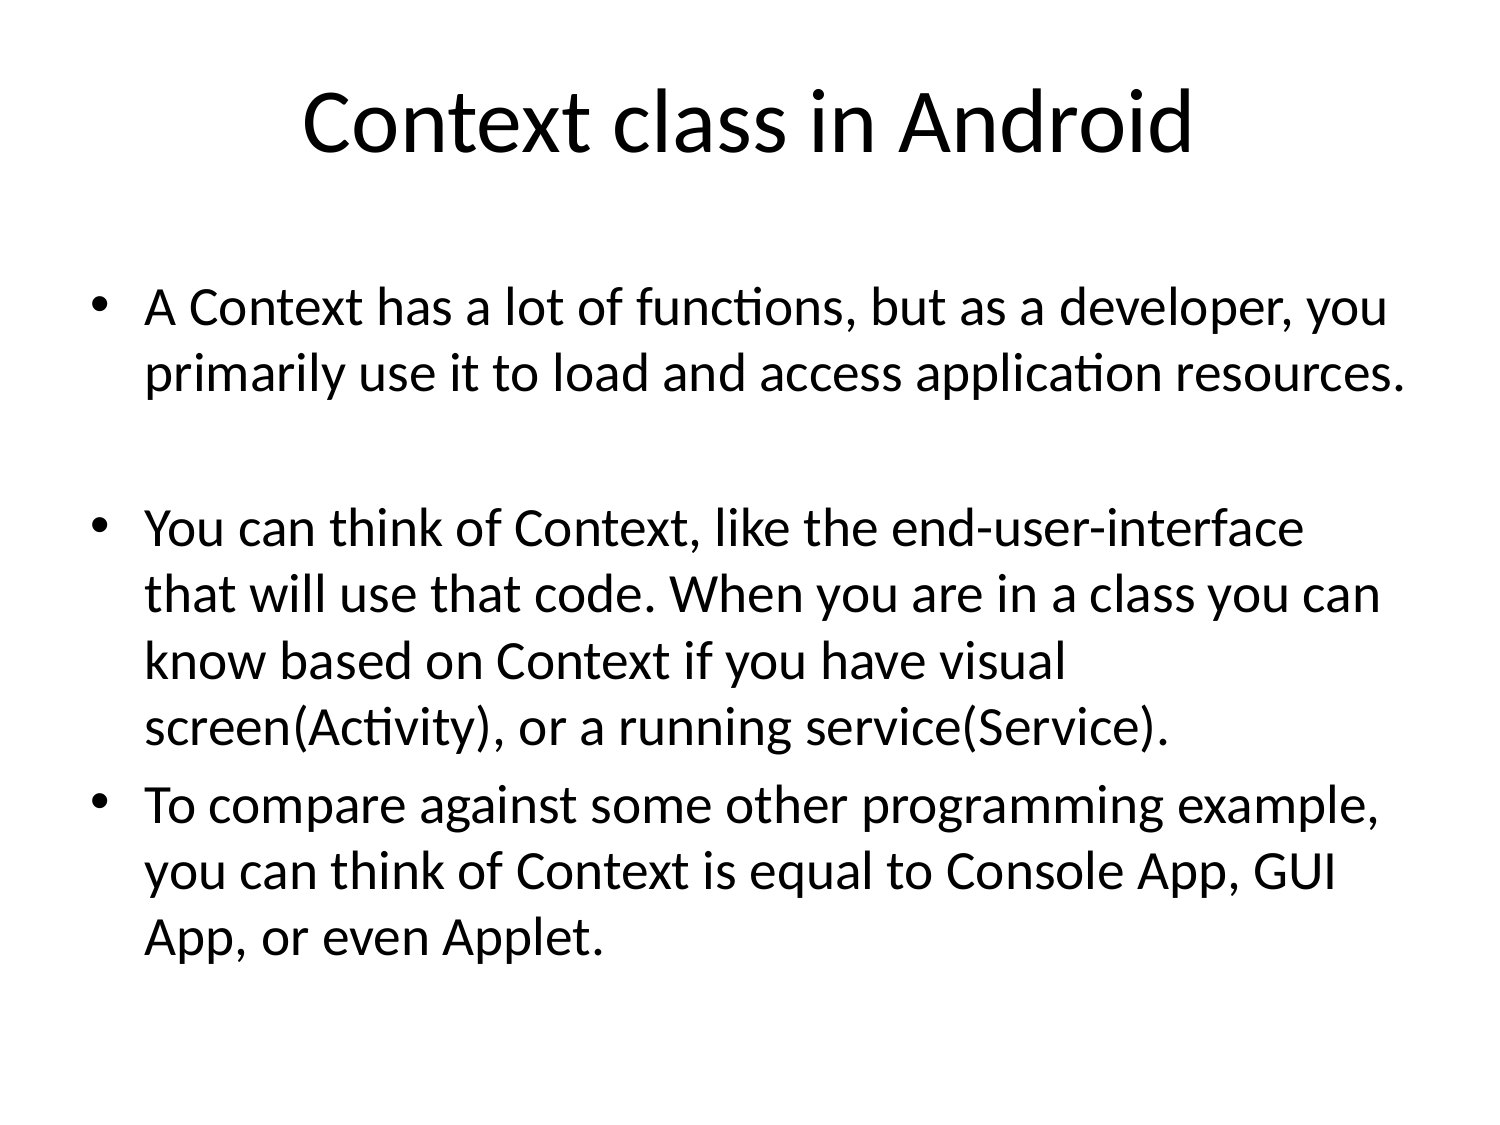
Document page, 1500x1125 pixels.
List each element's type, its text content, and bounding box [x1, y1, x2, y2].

list A Context has a lot of functions, but as a developer, you primarily use it to load and access application resources. You can think of Context, like the end-user-interface that will use that code. When you are in a class you can know based on Context if you have visual screen(Activity), or a running service(Service). To compare against some other programming example, you can think of Context is equal to Console App, GUI App, or even Applet. [75, 262, 1425, 1005]
title Context class in Android [75, 45, 1425, 188]
